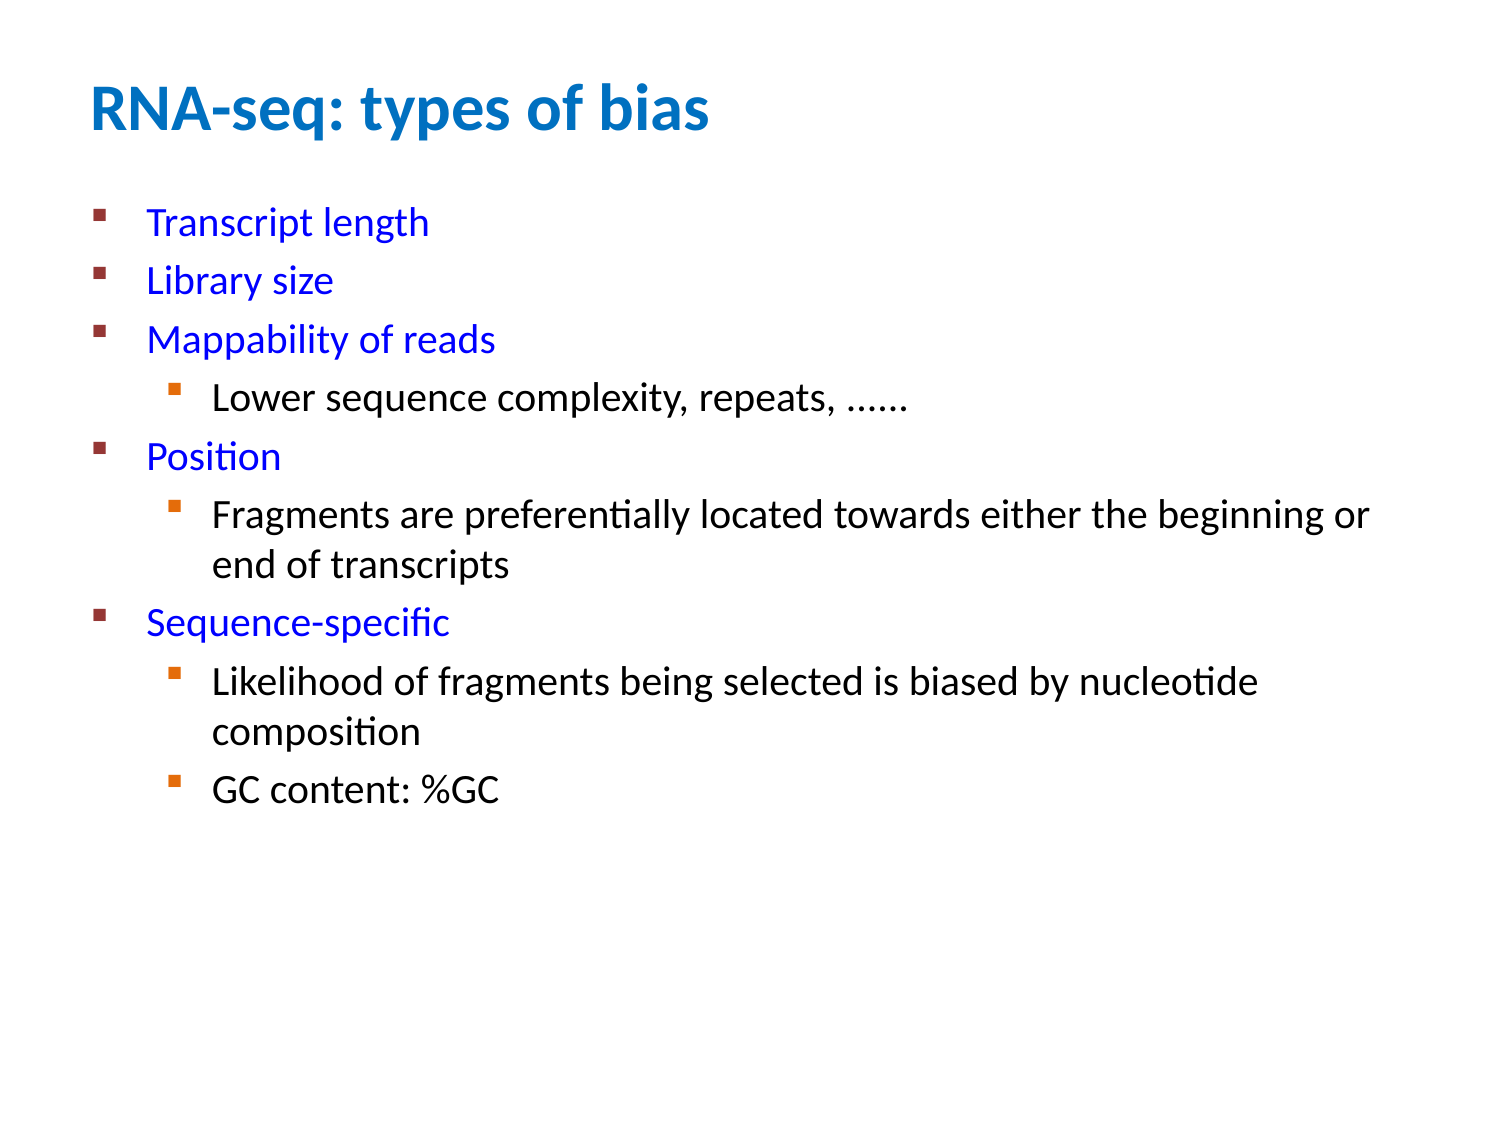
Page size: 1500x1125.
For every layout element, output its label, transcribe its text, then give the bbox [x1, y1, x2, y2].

list Transcript length Library size Mappability of reads Lower sequence complexity, repeats, ...... Position Fragments are preferentially located towards either the beginning or end of transcripts Sequence-specific Likelihood of fragments being selected is biased by nucleotide composition GC content: %GC [74, 187, 1426, 976]
title RNA-seq: types of bias [74, 44, 1426, 163]
